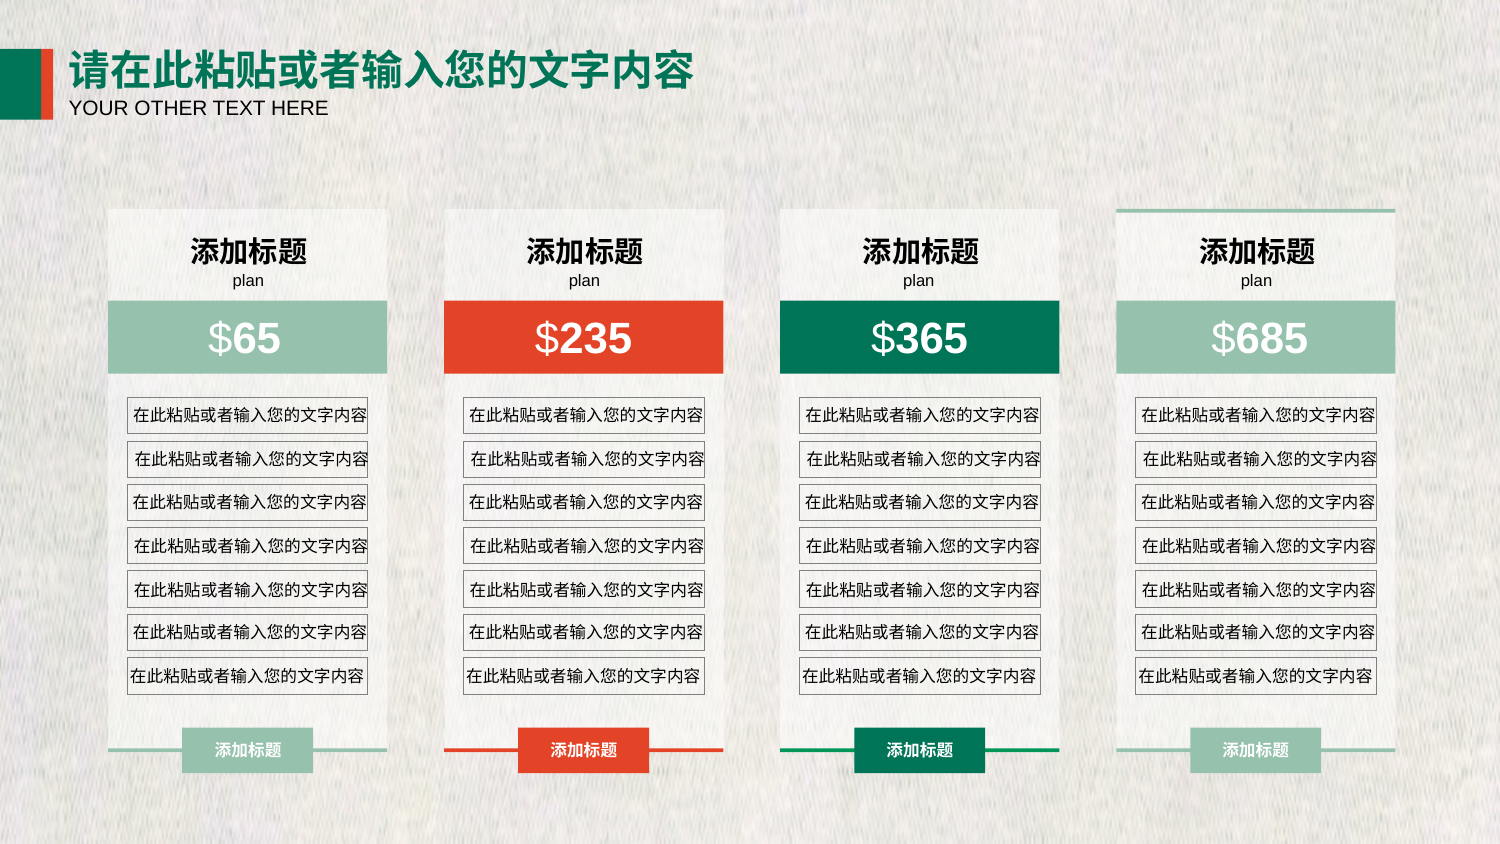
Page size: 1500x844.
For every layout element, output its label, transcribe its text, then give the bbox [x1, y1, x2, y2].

text_box [444, 374, 724, 748]
text_box [444, 748, 518, 753]
text_box 在此粘贴或者输入您的文字内容 [468, 491, 704, 512]
text_box [986, 748, 1060, 753]
text_box [780, 748, 854, 753]
text_box [1135, 614, 1377, 651]
text_box 在此粘贴或者输入您的文字内容 [469, 535, 705, 556]
text_box 在此粘贴或者输入您的文字内容 [133, 404, 368, 425]
text_box 在此粘贴或者输入您的文字内容 [802, 665, 1037, 686]
text_box [780, 374, 1060, 748]
text_box [1322, 748, 1396, 753]
text_box 在此粘贴或者输入您的文字内容 [134, 449, 369, 470]
text_box [518, 727, 650, 774]
text_box [1116, 300, 1396, 374]
text_box 添加标题 [526, 233, 644, 269]
text_box 添加标题 [1199, 233, 1317, 269]
text_box YOUR OTHER TEXT HERE [54, 86, 344, 127]
text_box [799, 527, 1041, 564]
text_box [127, 614, 368, 651]
text_box [127, 527, 368, 564]
text_box [650, 748, 724, 753]
text_box 在此粘贴或者输入您的文字内容 [1141, 491, 1376, 512]
text_box 在此粘贴或者输入您的文字内容 [466, 665, 701, 686]
text_box [1116, 748, 1190, 753]
text_box [799, 570, 1041, 608]
text_box [108, 374, 388, 748]
text_box 在此粘贴或者输入您的文字内容 [1142, 535, 1377, 556]
text_box 在此粘贴或者输入您的文字内容 [806, 449, 1042, 470]
text_box [1190, 727, 1322, 774]
text_box [314, 748, 388, 753]
text_box [854, 727, 986, 774]
text_box 请在此粘贴或者输入您的文字内容 [54, 36, 711, 102]
text_box 在此粘贴或者输入您的文字内容 [805, 535, 1041, 556]
text_box [127, 657, 368, 694]
text_box [108, 208, 388, 300]
text_box 在此粘贴或者输入您的文字内容 [804, 491, 1040, 512]
text_box [1135, 484, 1377, 521]
text_box 添加标题 [862, 233, 980, 269]
text_box [127, 484, 368, 521]
text_box [127, 570, 368, 608]
text_box 在此粘贴或者输入您的文字内容 [132, 491, 368, 512]
text_box 在此粘贴或者输入您的文字内容 [805, 622, 1040, 643]
text_box [799, 657, 1041, 694]
text_box [1135, 397, 1377, 434]
text_box [444, 300, 724, 374]
text_box plan [568, 270, 601, 291]
text_box 在此粘贴或者输入您的文字内容 [1141, 622, 1376, 643]
text_box [1135, 657, 1377, 694]
text_box 在此粘贴或者输入您的文字内容 [1141, 579, 1377, 600]
text_box 在此粘贴或者输入您的文字内容 [1141, 404, 1376, 425]
text_box 在此粘贴或者输入您的文字内容 [470, 449, 706, 470]
text_box $365 [871, 309, 969, 362]
text_box 添加标题 [190, 233, 308, 269]
text_box [1116, 374, 1396, 748]
text_box [463, 484, 705, 521]
text_box [1135, 570, 1377, 608]
text_box 在此粘贴或者输入您的文字内容 [129, 665, 365, 686]
text_box [780, 208, 1060, 300]
text_box 在此粘贴或者输入您的文字内容 [132, 622, 368, 643]
text_box $685 [1211, 309, 1309, 362]
text_box 添加标题 [214, 740, 282, 761]
text_box 在此粘贴或者输入您的文字内容 [805, 579, 1041, 600]
text_box 在此粘贴或者输入您的文字内容 [1138, 665, 1373, 686]
text_box [127, 440, 368, 478]
text_box [182, 727, 314, 774]
text_box 在此粘贴或者输入您的文字内容 [133, 579, 369, 600]
text_box [799, 440, 1041, 478]
text_box [463, 657, 705, 694]
text_box [463, 397, 705, 434]
text_box 添加标题 [550, 740, 618, 761]
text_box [0, 48, 54, 120]
text_box [799, 614, 1041, 651]
text_box [463, 440, 705, 478]
text_box [108, 300, 388, 374]
text_box 在此粘贴或者输入您的文字内容 [469, 579, 705, 600]
text_box [444, 209, 724, 300]
text_box plan [1240, 270, 1273, 291]
text_box [463, 527, 705, 564]
text_box 添加标题 [1222, 740, 1290, 761]
text_box $235 [535, 309, 633, 362]
text_box [1116, 213, 1396, 300]
text_box [127, 397, 368, 434]
text_box $65 [208, 309, 281, 362]
text_box [1116, 208, 1396, 213]
text_box 在此粘贴或者输入您的文字内容 [805, 404, 1040, 425]
text_box 添加标题 [886, 740, 954, 761]
text_box 在此粘贴或者输入您的文字内容 [133, 535, 369, 556]
text_box [1135, 527, 1377, 564]
text_box [463, 614, 705, 651]
text_box [780, 300, 1060, 374]
text_box [799, 484, 1041, 521]
text_box [463, 570, 705, 608]
text_box 在此粘贴或者输入您的文字内容 [468, 622, 704, 643]
text_box [108, 748, 182, 753]
text_box [799, 397, 1041, 434]
text_box plan [232, 270, 265, 291]
text_box 在此粘贴或者输入您的文字内容 [469, 404, 704, 425]
picture [0, 0, 1500, 844]
text_box 在此粘贴或者输入您的文字内容 [1142, 449, 1378, 470]
text_box plan [903, 270, 935, 291]
text_box [1135, 440, 1377, 478]
